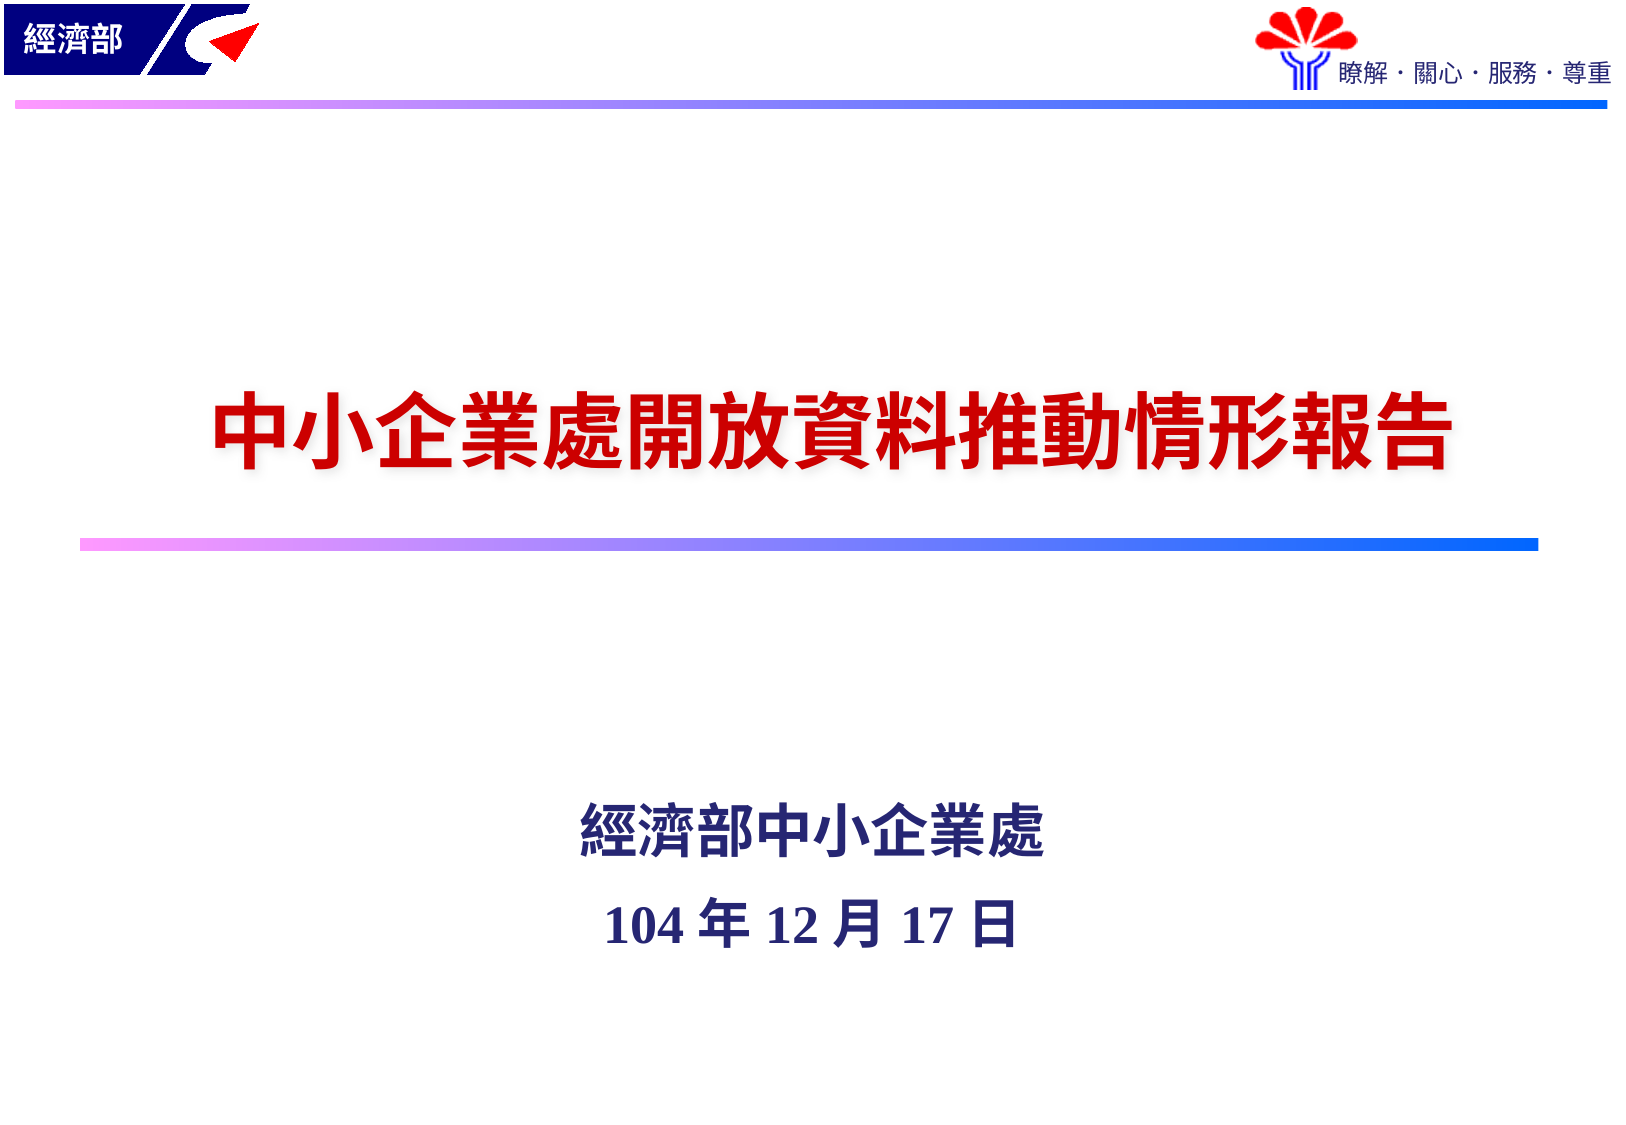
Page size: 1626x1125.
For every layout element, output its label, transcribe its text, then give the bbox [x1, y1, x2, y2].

title 中小企業處開放資料推動情形報告 [115, 338, 1551, 521]
subtitle 經濟部中小企業處 104年12月17日 [243, 786, 1382, 1000]
table_cell 62 [906, 539, 911, 551]
table_cell 549 [969, 539, 974, 551]
table_cell 19 [821, 539, 825, 551]
picture [1255, 7, 1358, 90]
table_cell 11 [758, 539, 762, 551]
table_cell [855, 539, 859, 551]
table_cell 8 [1010, 101, 1016, 108]
